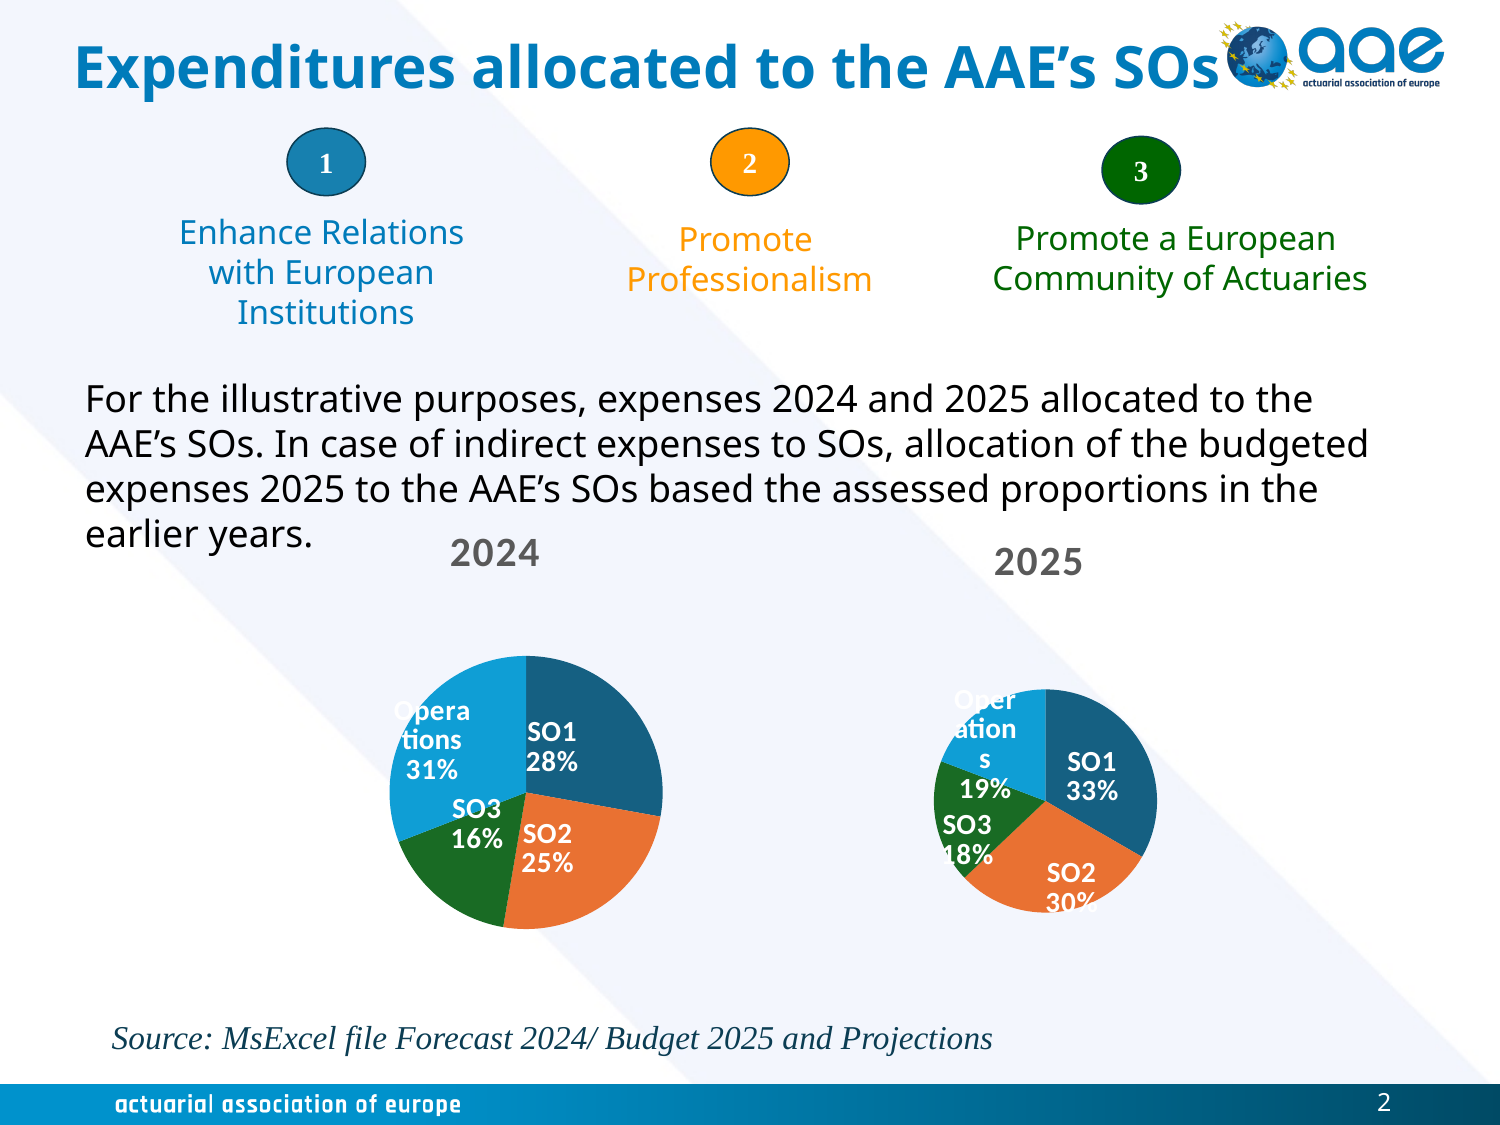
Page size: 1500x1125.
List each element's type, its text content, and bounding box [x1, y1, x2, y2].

chart [831, 513, 1247, 990]
text_box Source: MsExcel file Forecast 2024/ Budget 2025 and Projections [96, 1009, 1404, 1064]
text_box Promote a European Community of Actuaries [977, 209, 1384, 305]
title Expenditures allocated to the AAE’s SOs [73, 30, 1321, 138]
picture [0, 0, 1500, 1083]
text_box Enhance Relations with European Institutions [73, 203, 579, 339]
slide_number 2 [1102, 1084, 1392, 1125]
text_box 1 [287, 128, 366, 196]
text_box 2 [710, 128, 790, 196]
chart [253, 504, 737, 990]
list For the illustrative purposes, expenses 2024 and 2025 allocated to the AAE’s SOs. In case of indirect expenses to SOs, allocation of the budgeted expenses 2025 to the AAE’s SOs based the assessed proportions in the earlier years. [85, 375, 1392, 456]
text_box 3 [1102, 136, 1181, 204]
text_box Promote Professionalism [611, 210, 889, 306]
